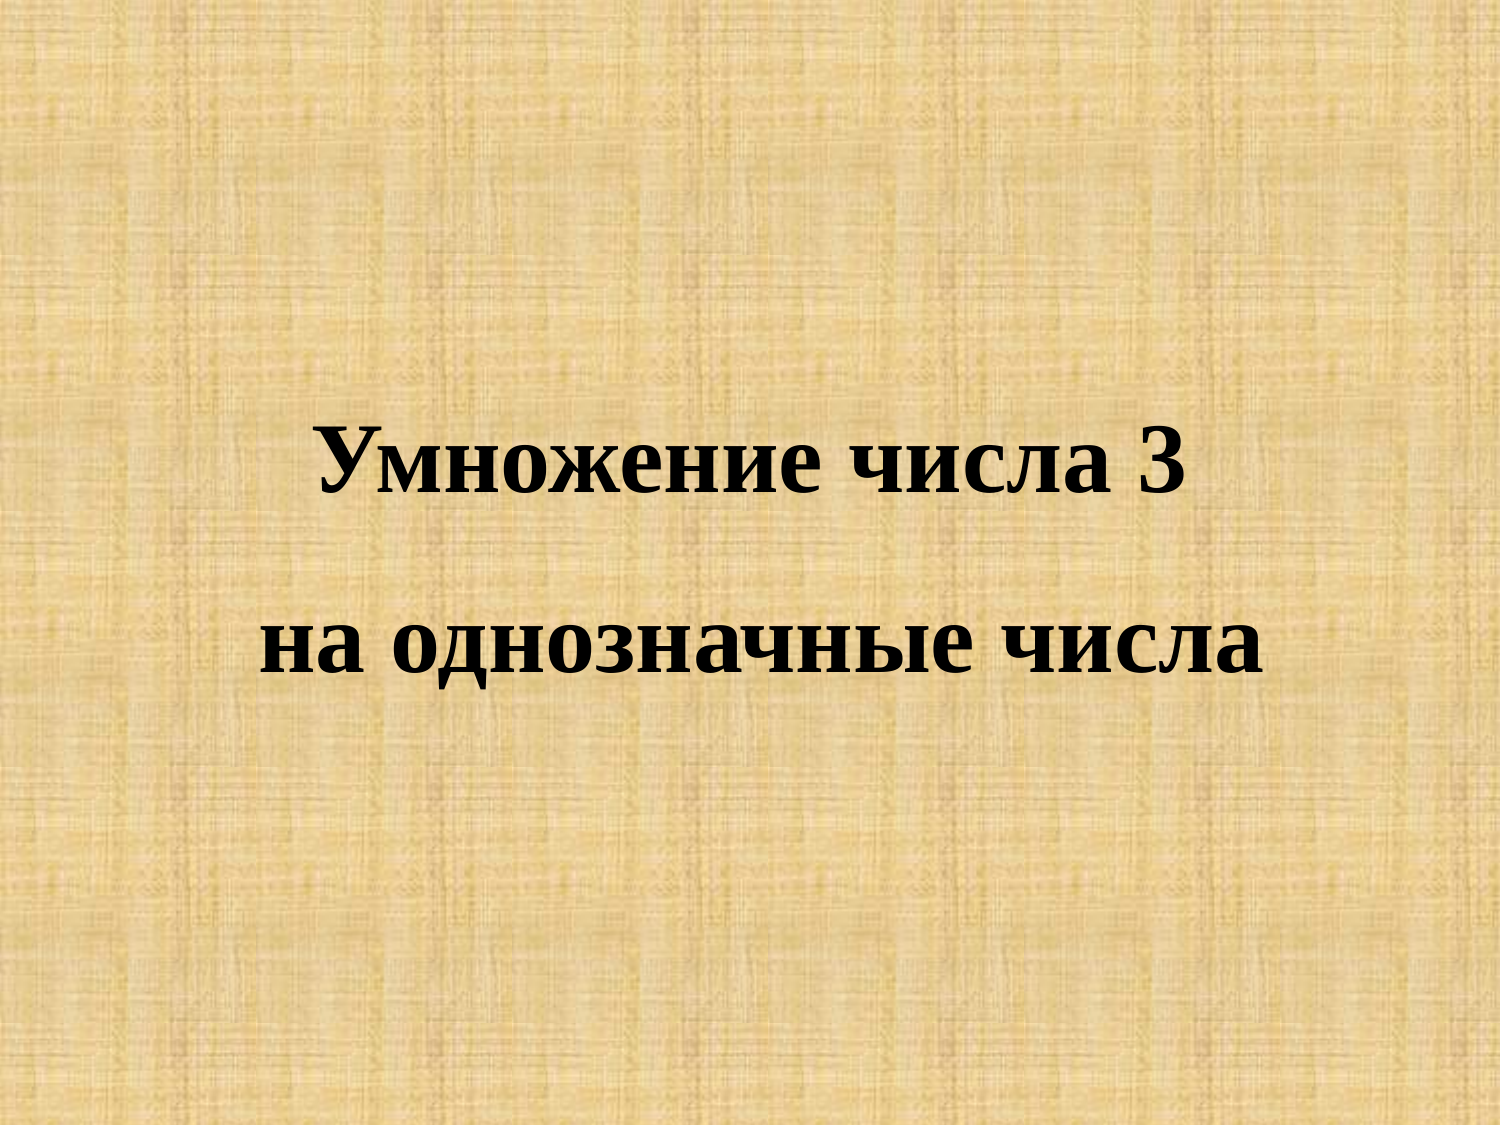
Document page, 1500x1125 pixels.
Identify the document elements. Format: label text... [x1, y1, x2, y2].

text_box Умножение числа 3 на однозначные числа [242, 325, 1282, 700]
picture [0, 0, 1500, 1125]
